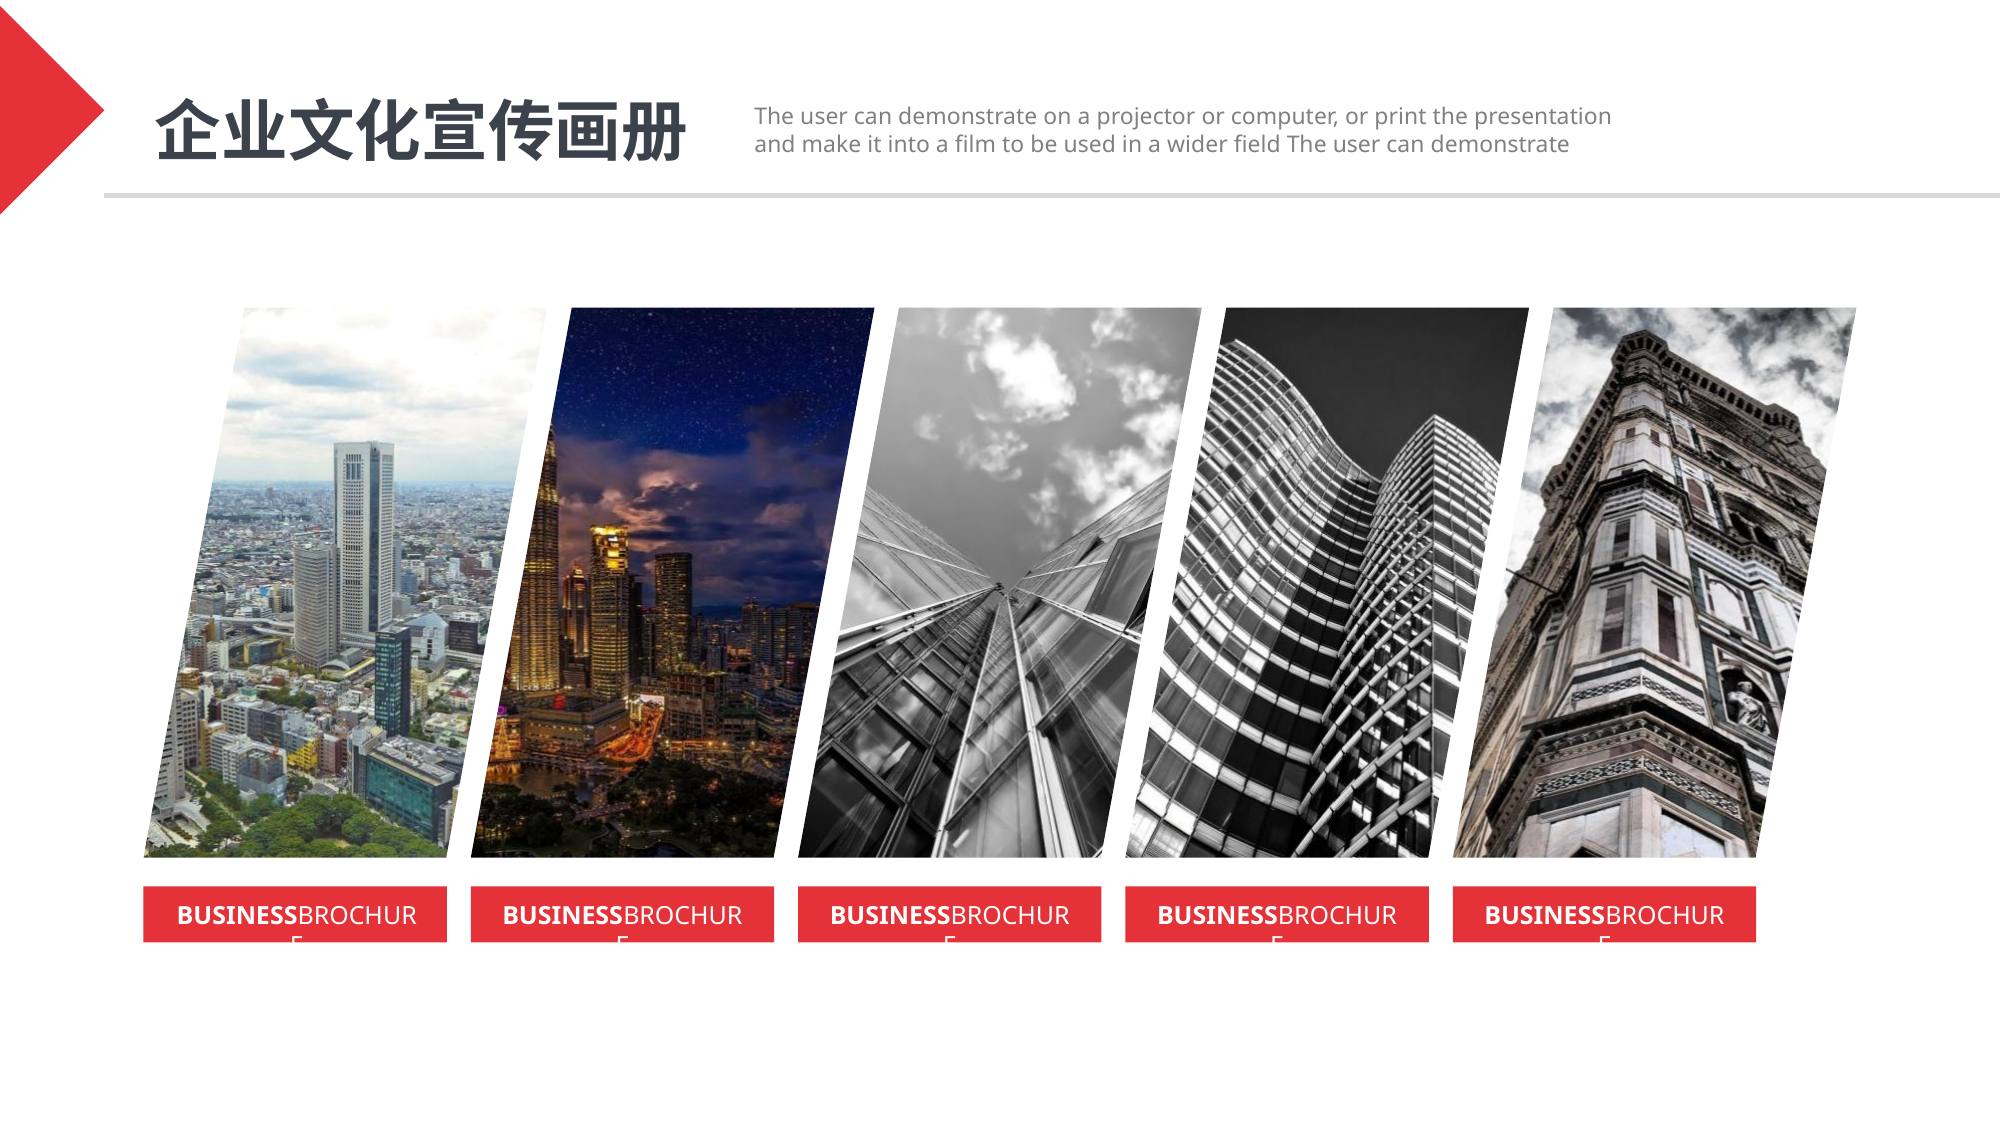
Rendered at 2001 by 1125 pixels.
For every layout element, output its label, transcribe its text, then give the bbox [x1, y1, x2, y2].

text_box BUSINESSBROCHURE [156, 891, 437, 967]
text_box [797, 885, 1102, 943]
text_box BUSINESSBROCHURE [1137, 891, 1418, 967]
text_box [1452, 885, 1757, 943]
text_box [796, 306, 1204, 859]
text_box [469, 306, 876, 859]
text_box BUSINESSBROCHURE [482, 891, 763, 967]
text_box BUSINESSBROCHURE [1464, 891, 1745, 967]
text_box [142, 306, 549, 859]
text_box [470, 885, 775, 943]
text_box [142, 885, 448, 943]
text_box BUSINESSBROCHURE [809, 891, 1090, 967]
text_box [1451, 306, 1858, 859]
text_box [1124, 885, 1430, 943]
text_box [0, 0, 2000, 238]
text_box [1124, 306, 1531, 859]
